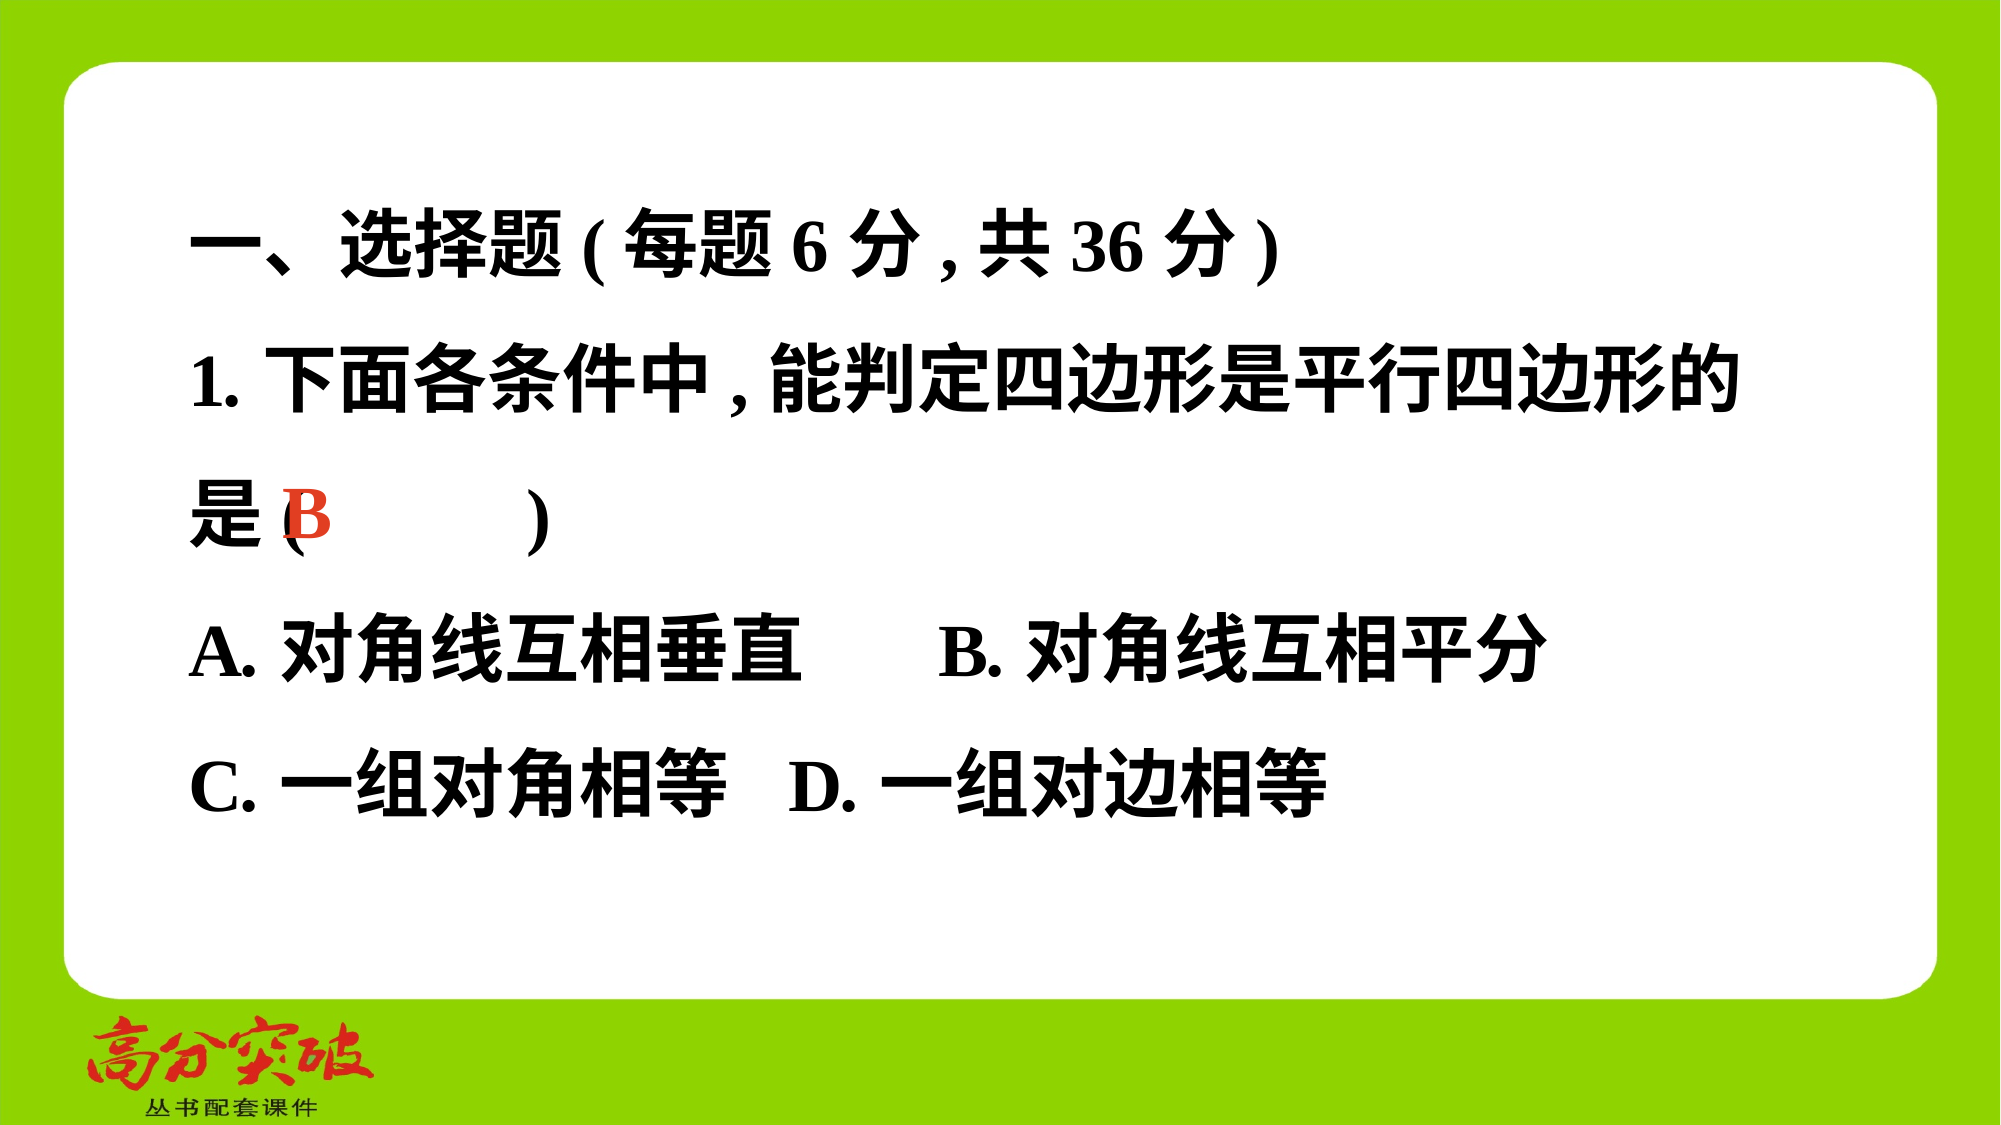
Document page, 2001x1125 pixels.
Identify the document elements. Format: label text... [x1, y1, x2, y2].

picture [0, 0, 2001, 1125]
text_box B [267, 456, 363, 562]
text_box 一、选择题(每题6分,共36分) 1.下面各条件中,能判定四边形是平行四边形的是( ) A.对角线互相垂直 B.对角线互相平分 C.一组对角相等 D.一组对边相等 [173, 143, 1804, 834]
